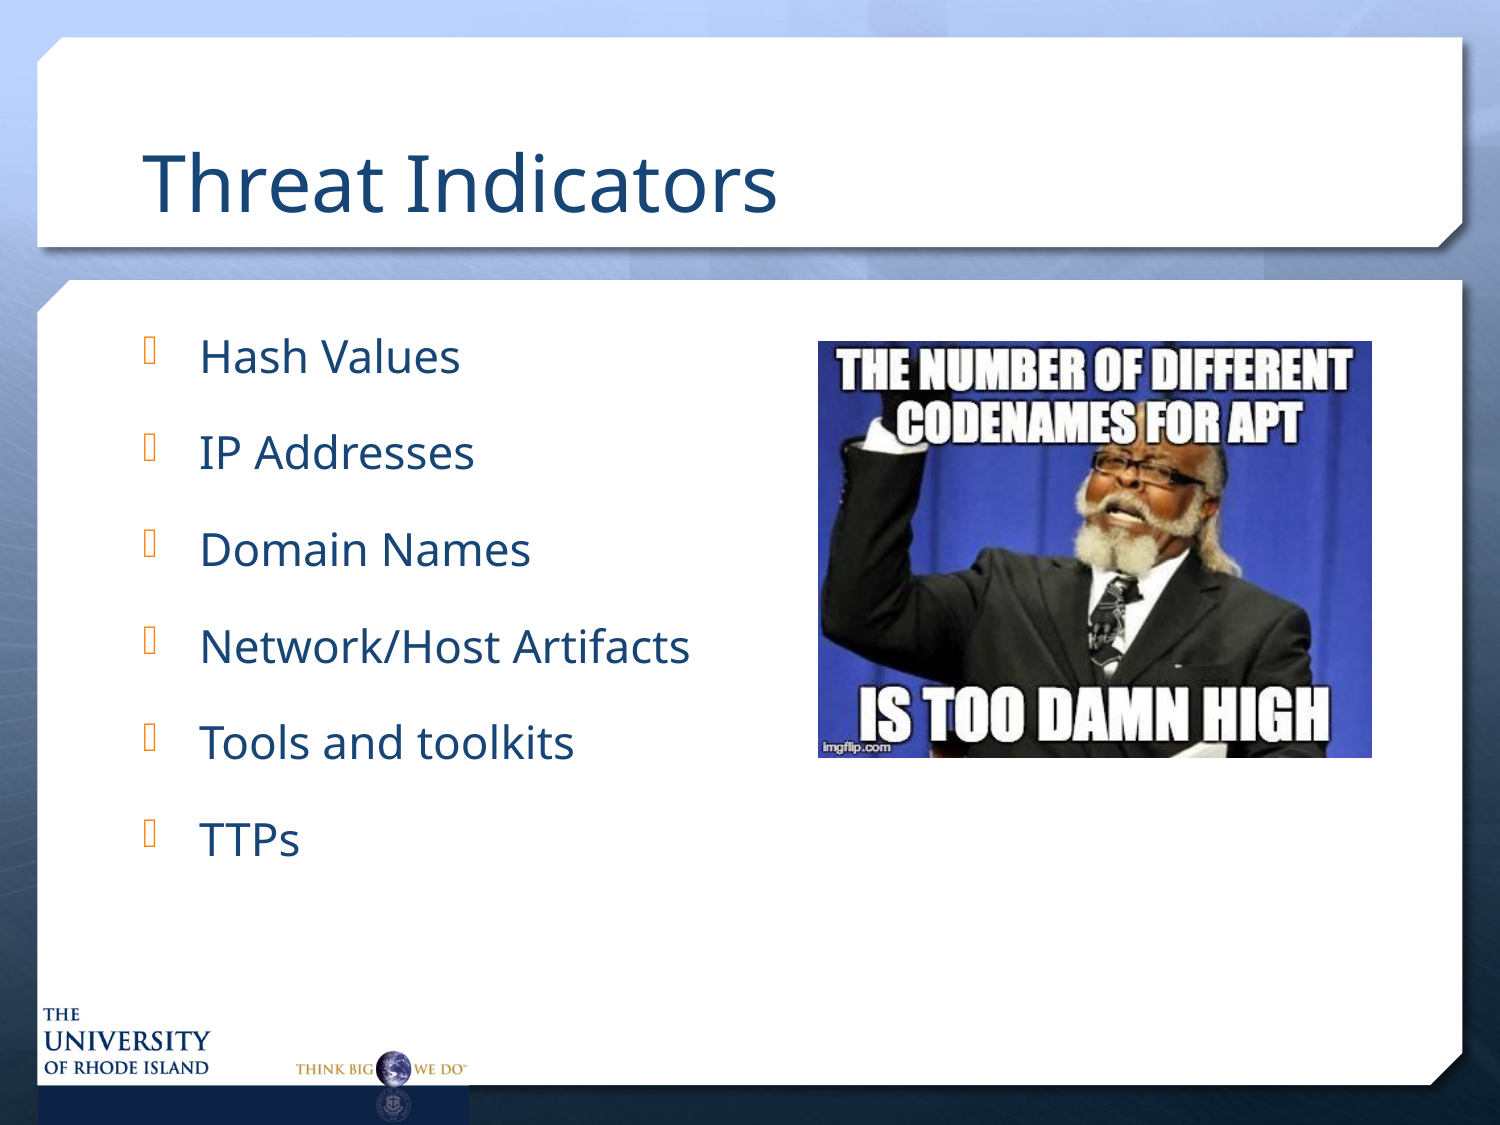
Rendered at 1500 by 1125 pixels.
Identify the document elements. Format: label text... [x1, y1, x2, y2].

picture [818, 341, 1373, 759]
picture [38, 1004, 469, 1125]
list Hash Values IP Addresses Domain Names Network/Host Artifacts Tools and toolkits TTPs [127, 319, 1372, 978]
title Threat Indicators [127, 48, 1372, 236]
